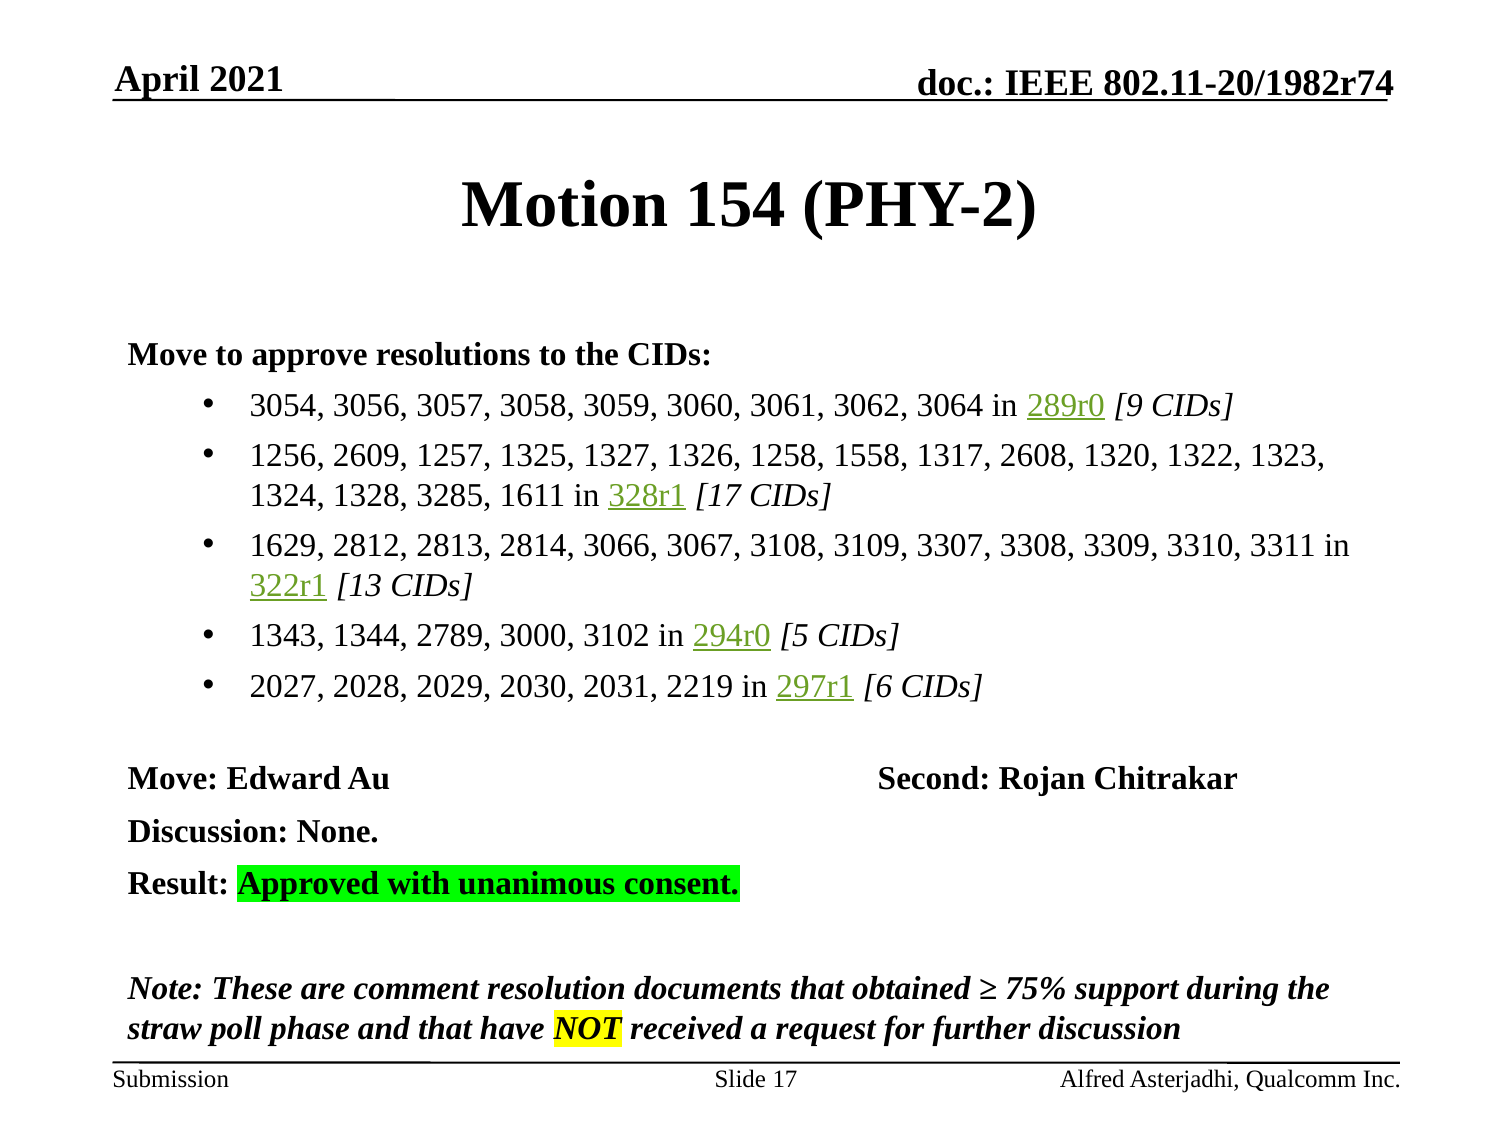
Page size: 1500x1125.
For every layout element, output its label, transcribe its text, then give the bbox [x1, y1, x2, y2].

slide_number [114, 54, 423, 100]
title Motion 154 (PHY-2) [112, 112, 1388, 288]
slide_number Slide 17 [712, 1061, 800, 1123]
footer Alfred Asterjadhi, Qualcomm Inc. [878, 1061, 1402, 1093]
list Move to approve resolutions to the CIDs: 3054, 3056, 3057, 3058, 3059, 3060, 3061, 3062, 3064 in 289r0 [9 CIDs] 1256, 2609, 1257, 1325, 1327, 1326, 1258, 1558, 1317, 2608, 1320, 1322, 1323, 1324, 1328, 3285, 1611 in 328r1 [17 CIDs] 1629, 2812, 2813, 2814, 3066, 3067, 3108, 3109, 3307, 3308, 3309, 3310, 3311 in 322r1 [13 CIDs] 1343, 1344, 2789, 3000, 3102 in 294r0 [5 CIDs] 2027, 2028, 2029, 2030, 2031, 2219 in 297r1 [6 CIDs] Move: Edward Au Second: Rojan Chitrakar Discussion: None. Result: Approved with unanimous consent. Note: These are comment resolution documents that obtained ≥ 75% support during the straw poll phase and that have NOT received a request for further discussion [112, 324, 1388, 1000]
